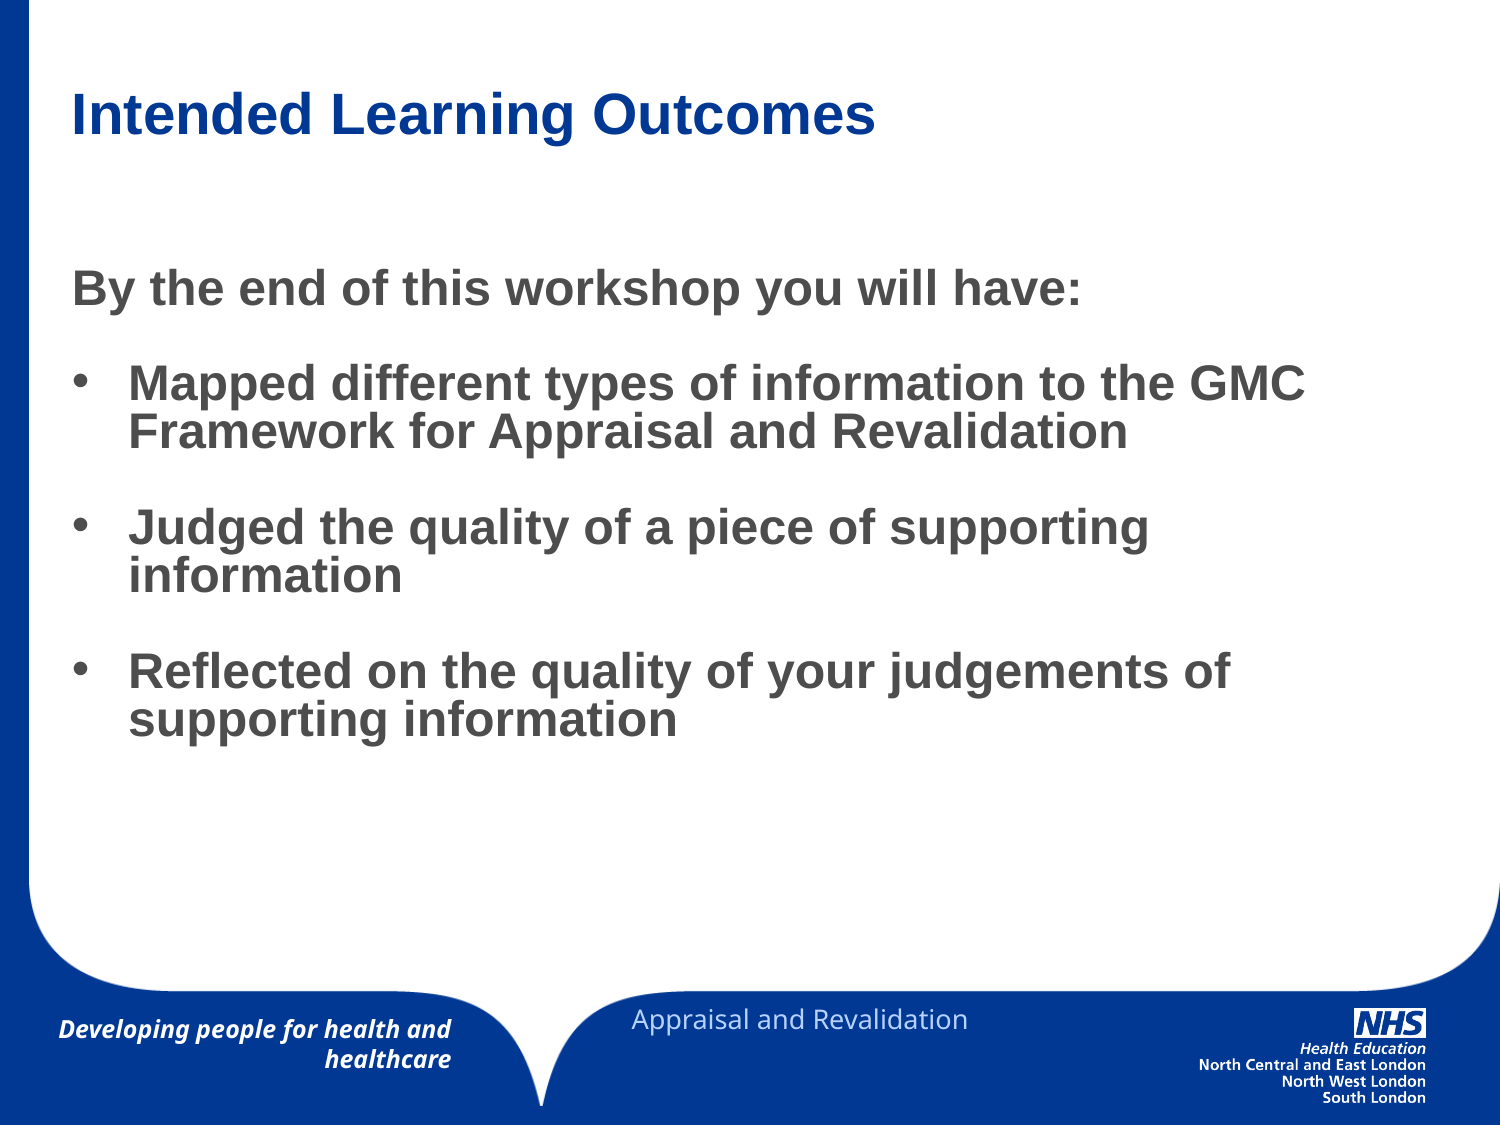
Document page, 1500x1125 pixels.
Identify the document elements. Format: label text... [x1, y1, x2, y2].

title Intended Learning Outcomes [71, 89, 1430, 229]
list By the end of this workshop you will have: Mapped different types of information to the GMC Framework for Appraisal and Revalidation Judged the quality of a piece of supporting information Reflected on the quality of your judgements of supporting information [71, 266, 1430, 953]
picture [29, 0, 1500, 1106]
